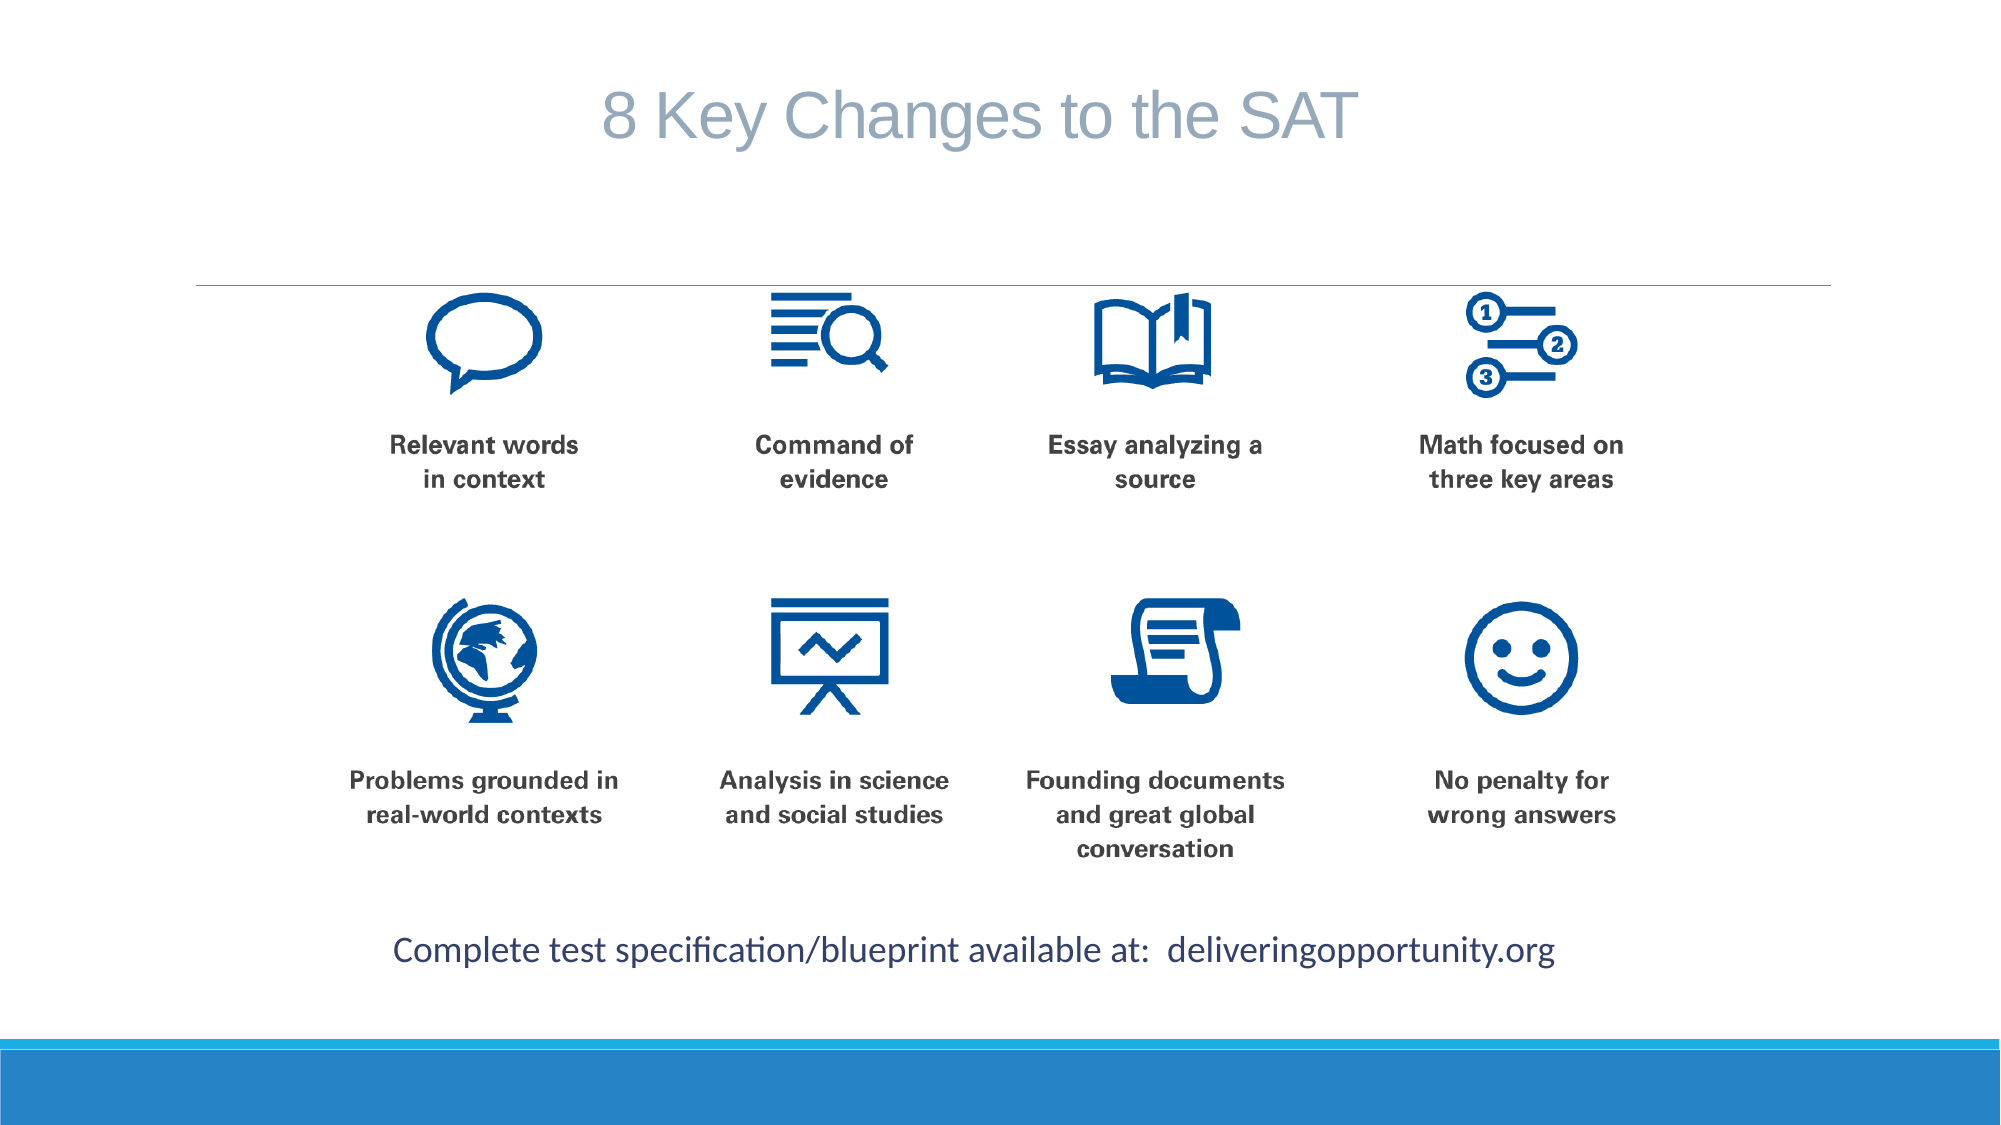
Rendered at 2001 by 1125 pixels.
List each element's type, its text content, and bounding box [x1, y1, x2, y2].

picture [312, 205, 1672, 957]
text_box Complete test specification/blueprint available at: deliveringopportunity.org [374, 965, 1575, 970]
title 8 Key Changes to the SAT [331, 54, 1632, 160]
